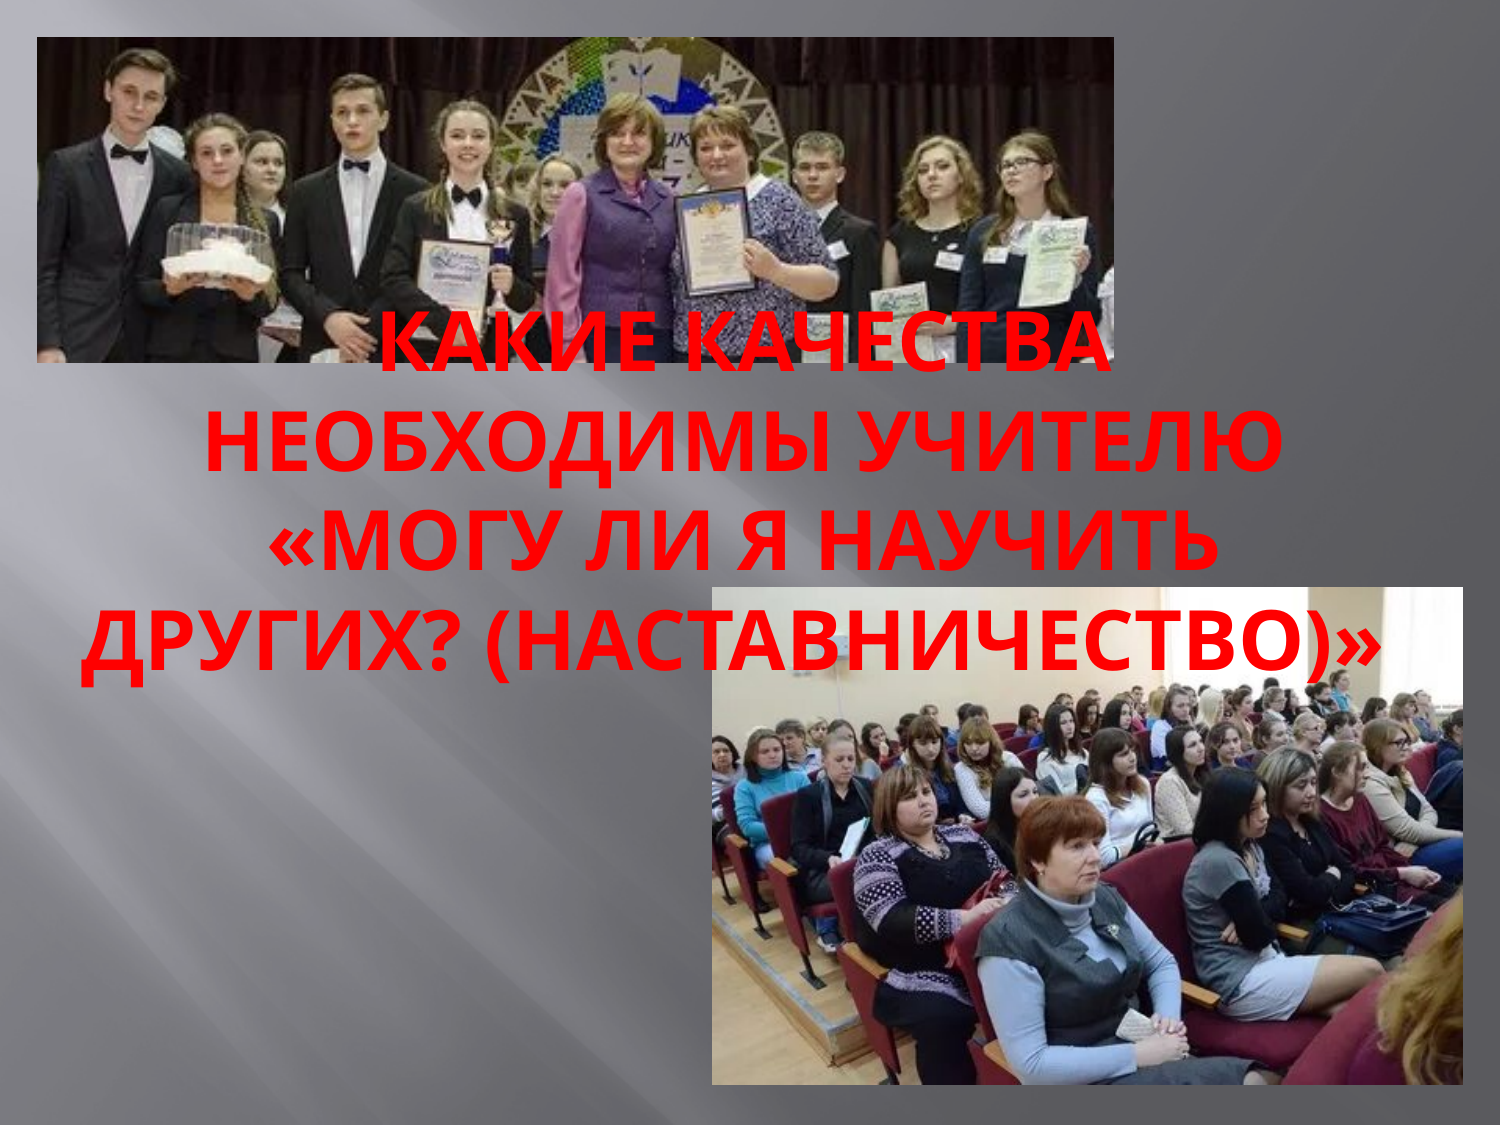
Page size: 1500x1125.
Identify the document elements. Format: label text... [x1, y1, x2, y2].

picture [712, 587, 1463, 1085]
title какие качества необходимы учителю «МОГУ ЛИ Я НАУЧИТЬ ДРУГИХ? (НАСТАВНИЧЕСТВО)» [69, 275, 1420, 688]
picture [37, 37, 1114, 363]
